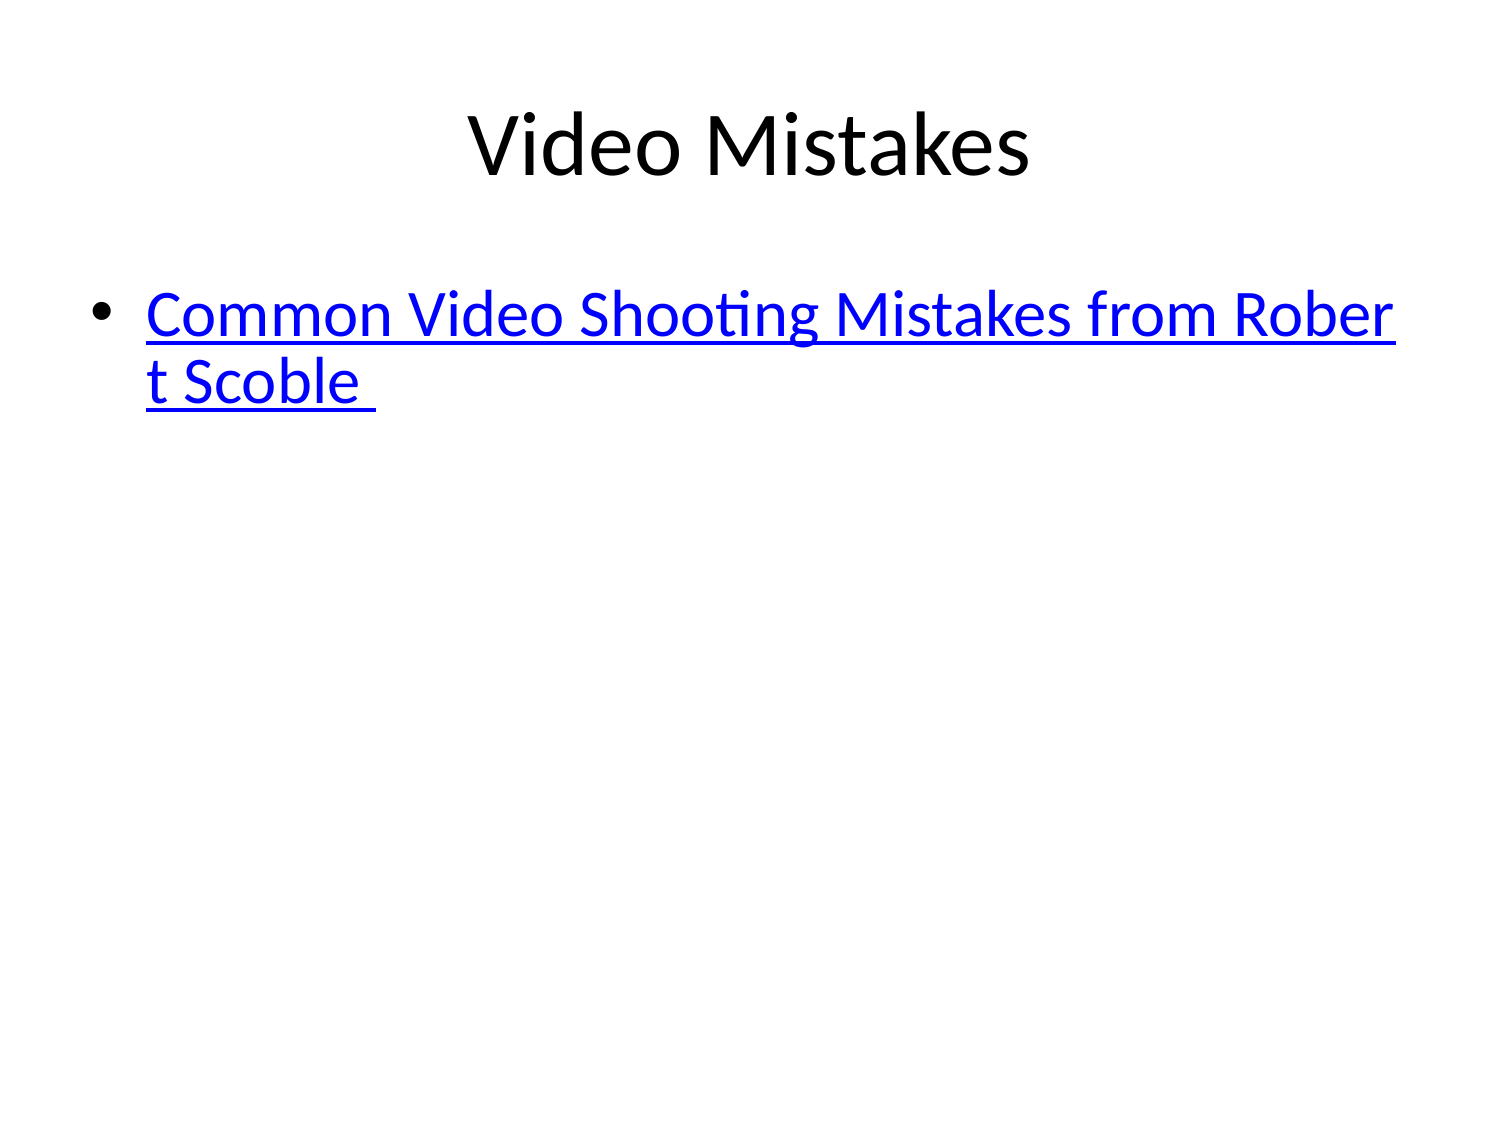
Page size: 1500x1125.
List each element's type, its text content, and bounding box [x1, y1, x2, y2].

list Common Video Shooting Mistakes from Robert Scoble [75, 262, 1425, 1005]
title Video Mistakes [75, 45, 1425, 233]
